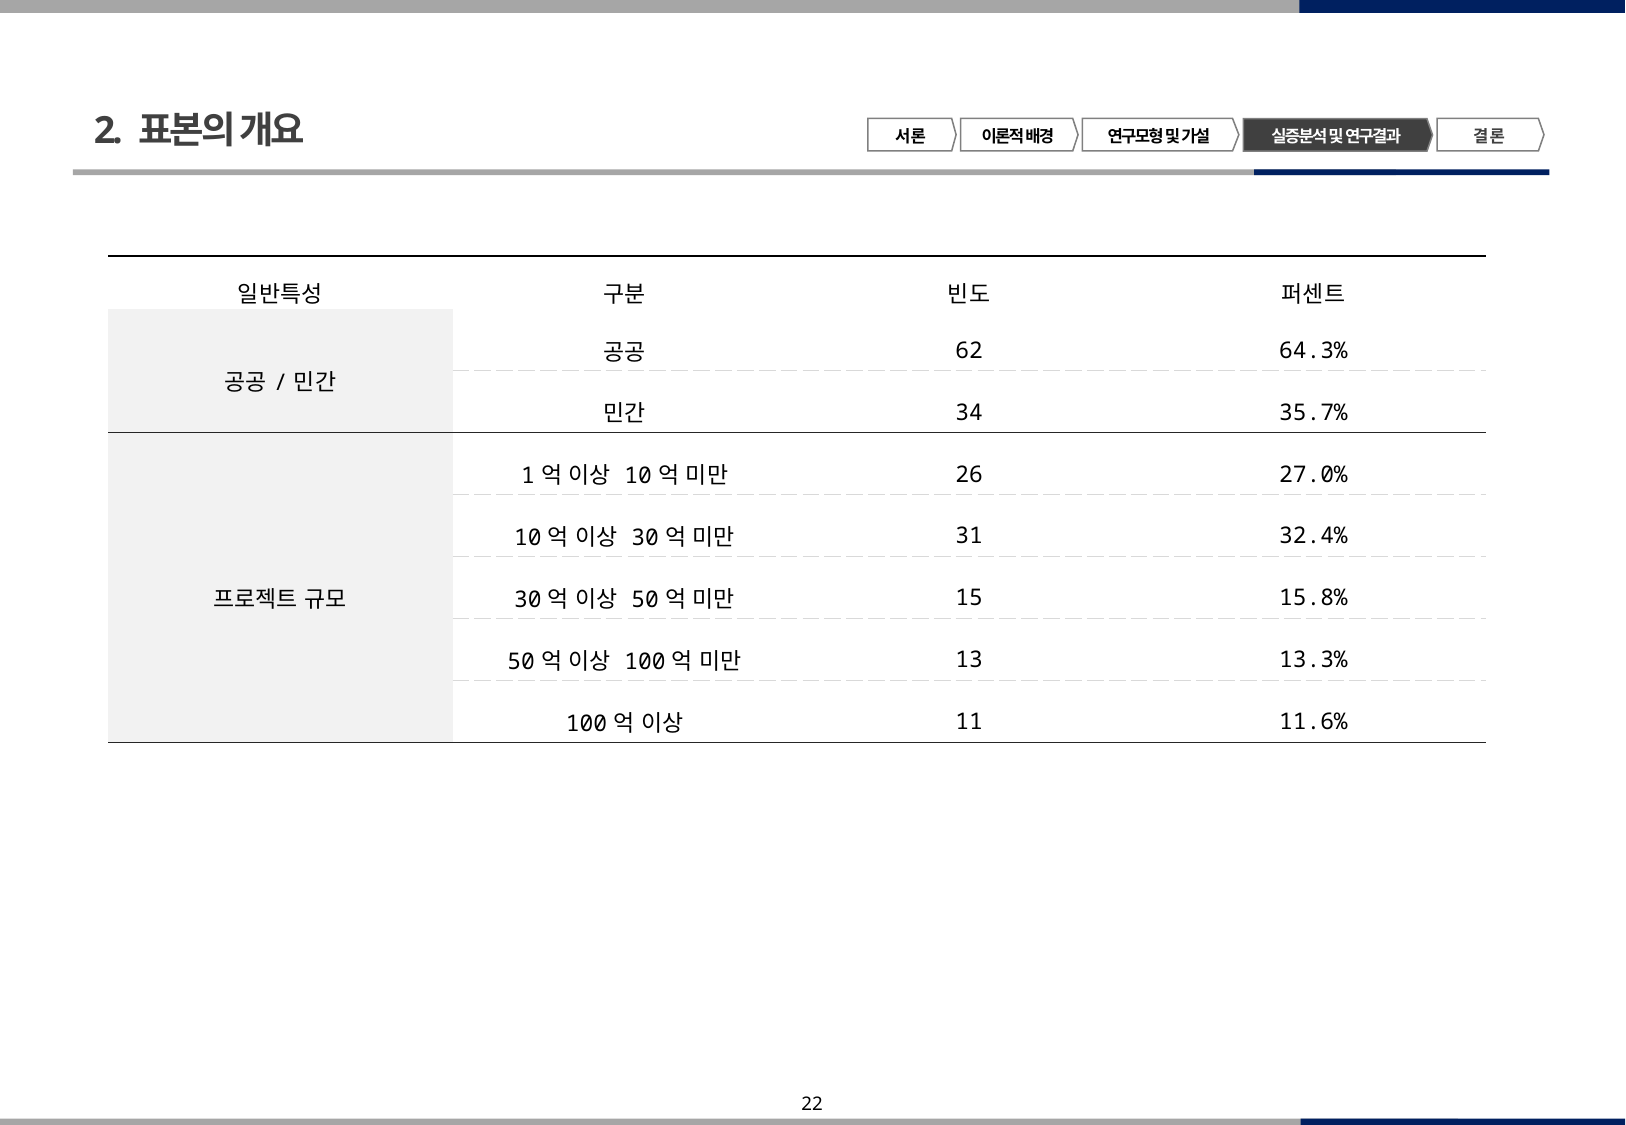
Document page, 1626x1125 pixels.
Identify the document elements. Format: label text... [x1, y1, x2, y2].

table_cell 13.3% [1141, 619, 1486, 681]
table_cell 15.8% [1141, 557, 1486, 619]
table_header 일반특성 [108, 257, 453, 309]
table_cell 15 [797, 557, 1141, 619]
table_cell 공공/민간 [108, 309, 453, 432]
text_box 2. 표본의 개요 [78, 98, 1544, 159]
table_header 구분 [453, 257, 797, 309]
table_header 퍼센트 [1141, 257, 1486, 309]
table_cell 1억 이상 10억 미만 [453, 433, 797, 495]
table_cell 100억 이상 [453, 681, 797, 742]
table_cell 26 [797, 433, 1141, 495]
table_cell 31 [797, 495, 1141, 557]
table_header 빈도 [797, 257, 1141, 309]
table_cell 11.6% [1141, 681, 1486, 742]
table_cell 민간 [453, 371, 797, 432]
table_cell 공공 [453, 309, 797, 371]
table_cell 13 [797, 619, 1141, 681]
table_cell 35.7% [1141, 371, 1486, 432]
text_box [867, 118, 1544, 152]
table_cell 62 [797, 309, 1141, 371]
table_cell 11 [797, 681, 1141, 742]
table_cell 34 [797, 371, 1141, 432]
table_cell 27.0% [1141, 433, 1486, 495]
table_cell 프로젝트 규모 [108, 433, 453, 742]
table_cell 10억 이상 30억 미만 [453, 495, 797, 557]
table_cell 50억 이상 100억 미만 [453, 619, 797, 681]
table_cell 32.4% [1141, 495, 1486, 557]
table_cell 64.3% [1141, 309, 1486, 371]
table_cell 30억 이상 50억 미만 [453, 557, 797, 619]
